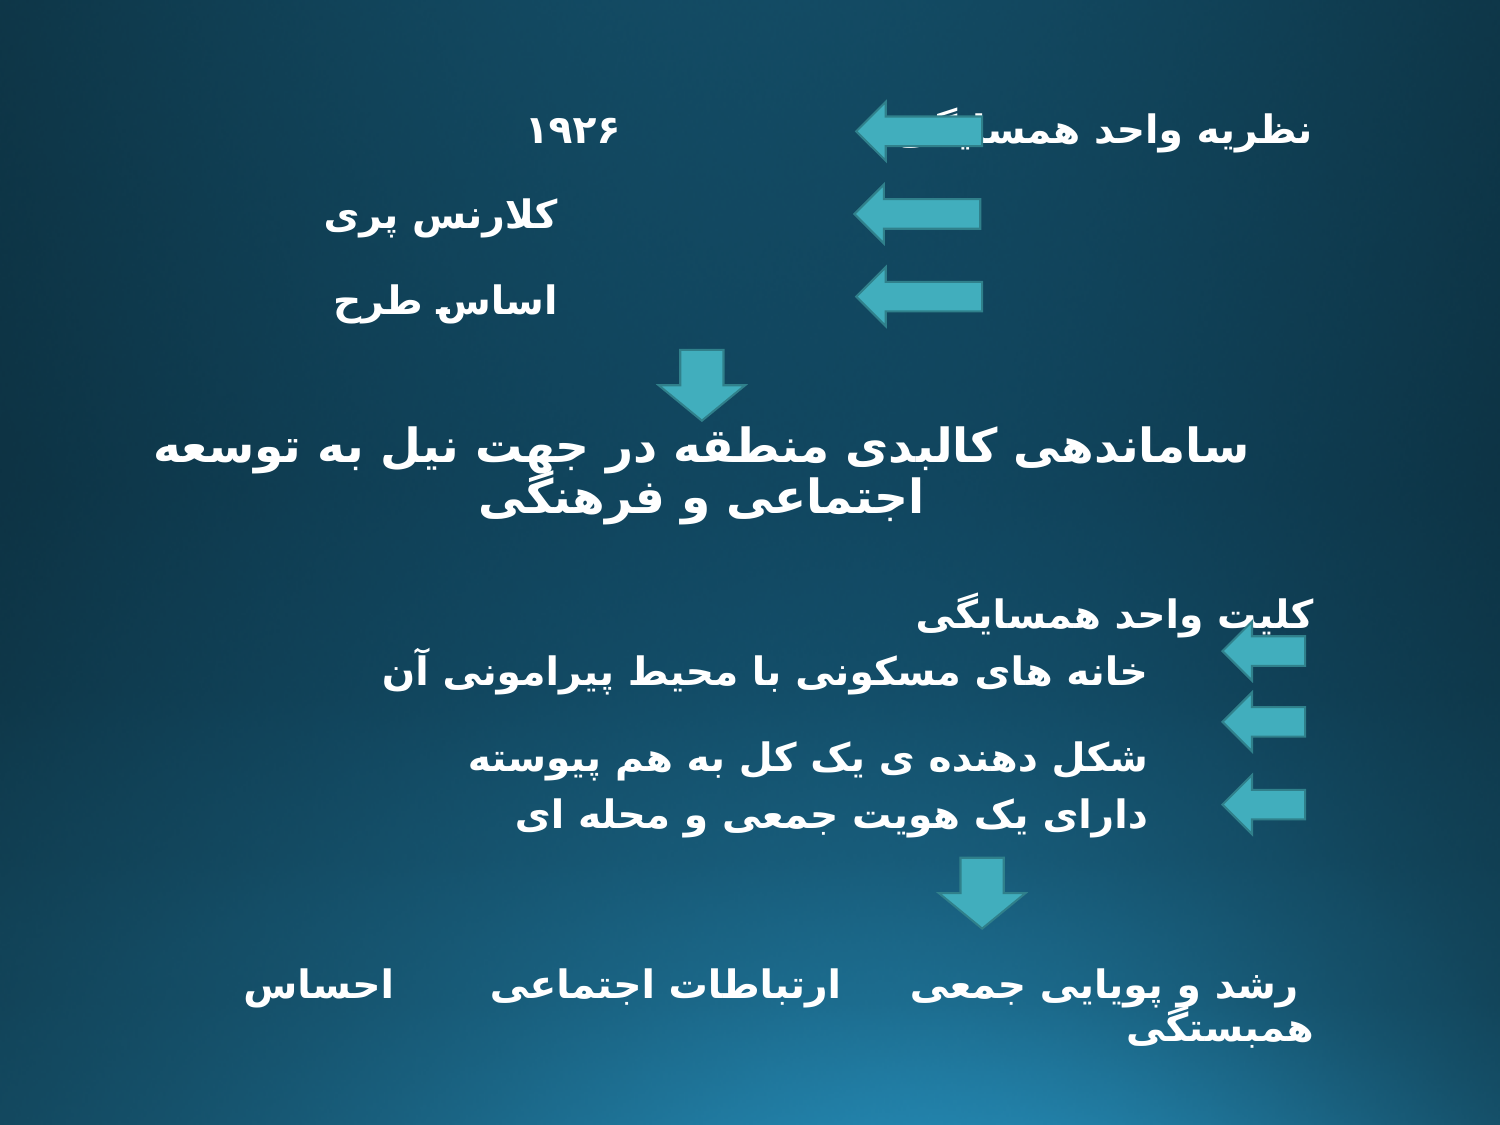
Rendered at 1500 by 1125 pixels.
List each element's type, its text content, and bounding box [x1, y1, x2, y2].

picture [0, 0, 1500, 1125]
text_box [854, 99, 984, 164]
text_box [655, 348, 748, 423]
list نظریه واحد همسایگی ۱۹۲۶ کلارنس پری اساس طرح ساماندهی کالبدی منطقه در جهت نیل به توسعه اجتماعی و فرهنگی کلیت واحد همسایگی خانه های مسکونی با محیط پیرامونی آن شکل دهنده ی یک کل به هم پیوسته دارای یک هویت جمعی و محله ای رشد و پویایی جمعی ارتباطات اجتماعی احساس همبستگی [75, 101, 1329, 1062]
text_box [1220, 619, 1307, 684]
text_box [1220, 772, 1307, 837]
text_box [852, 181, 982, 246]
text_box [936, 856, 1029, 930]
text_box [1220, 689, 1307, 754]
text_box [854, 264, 984, 329]
